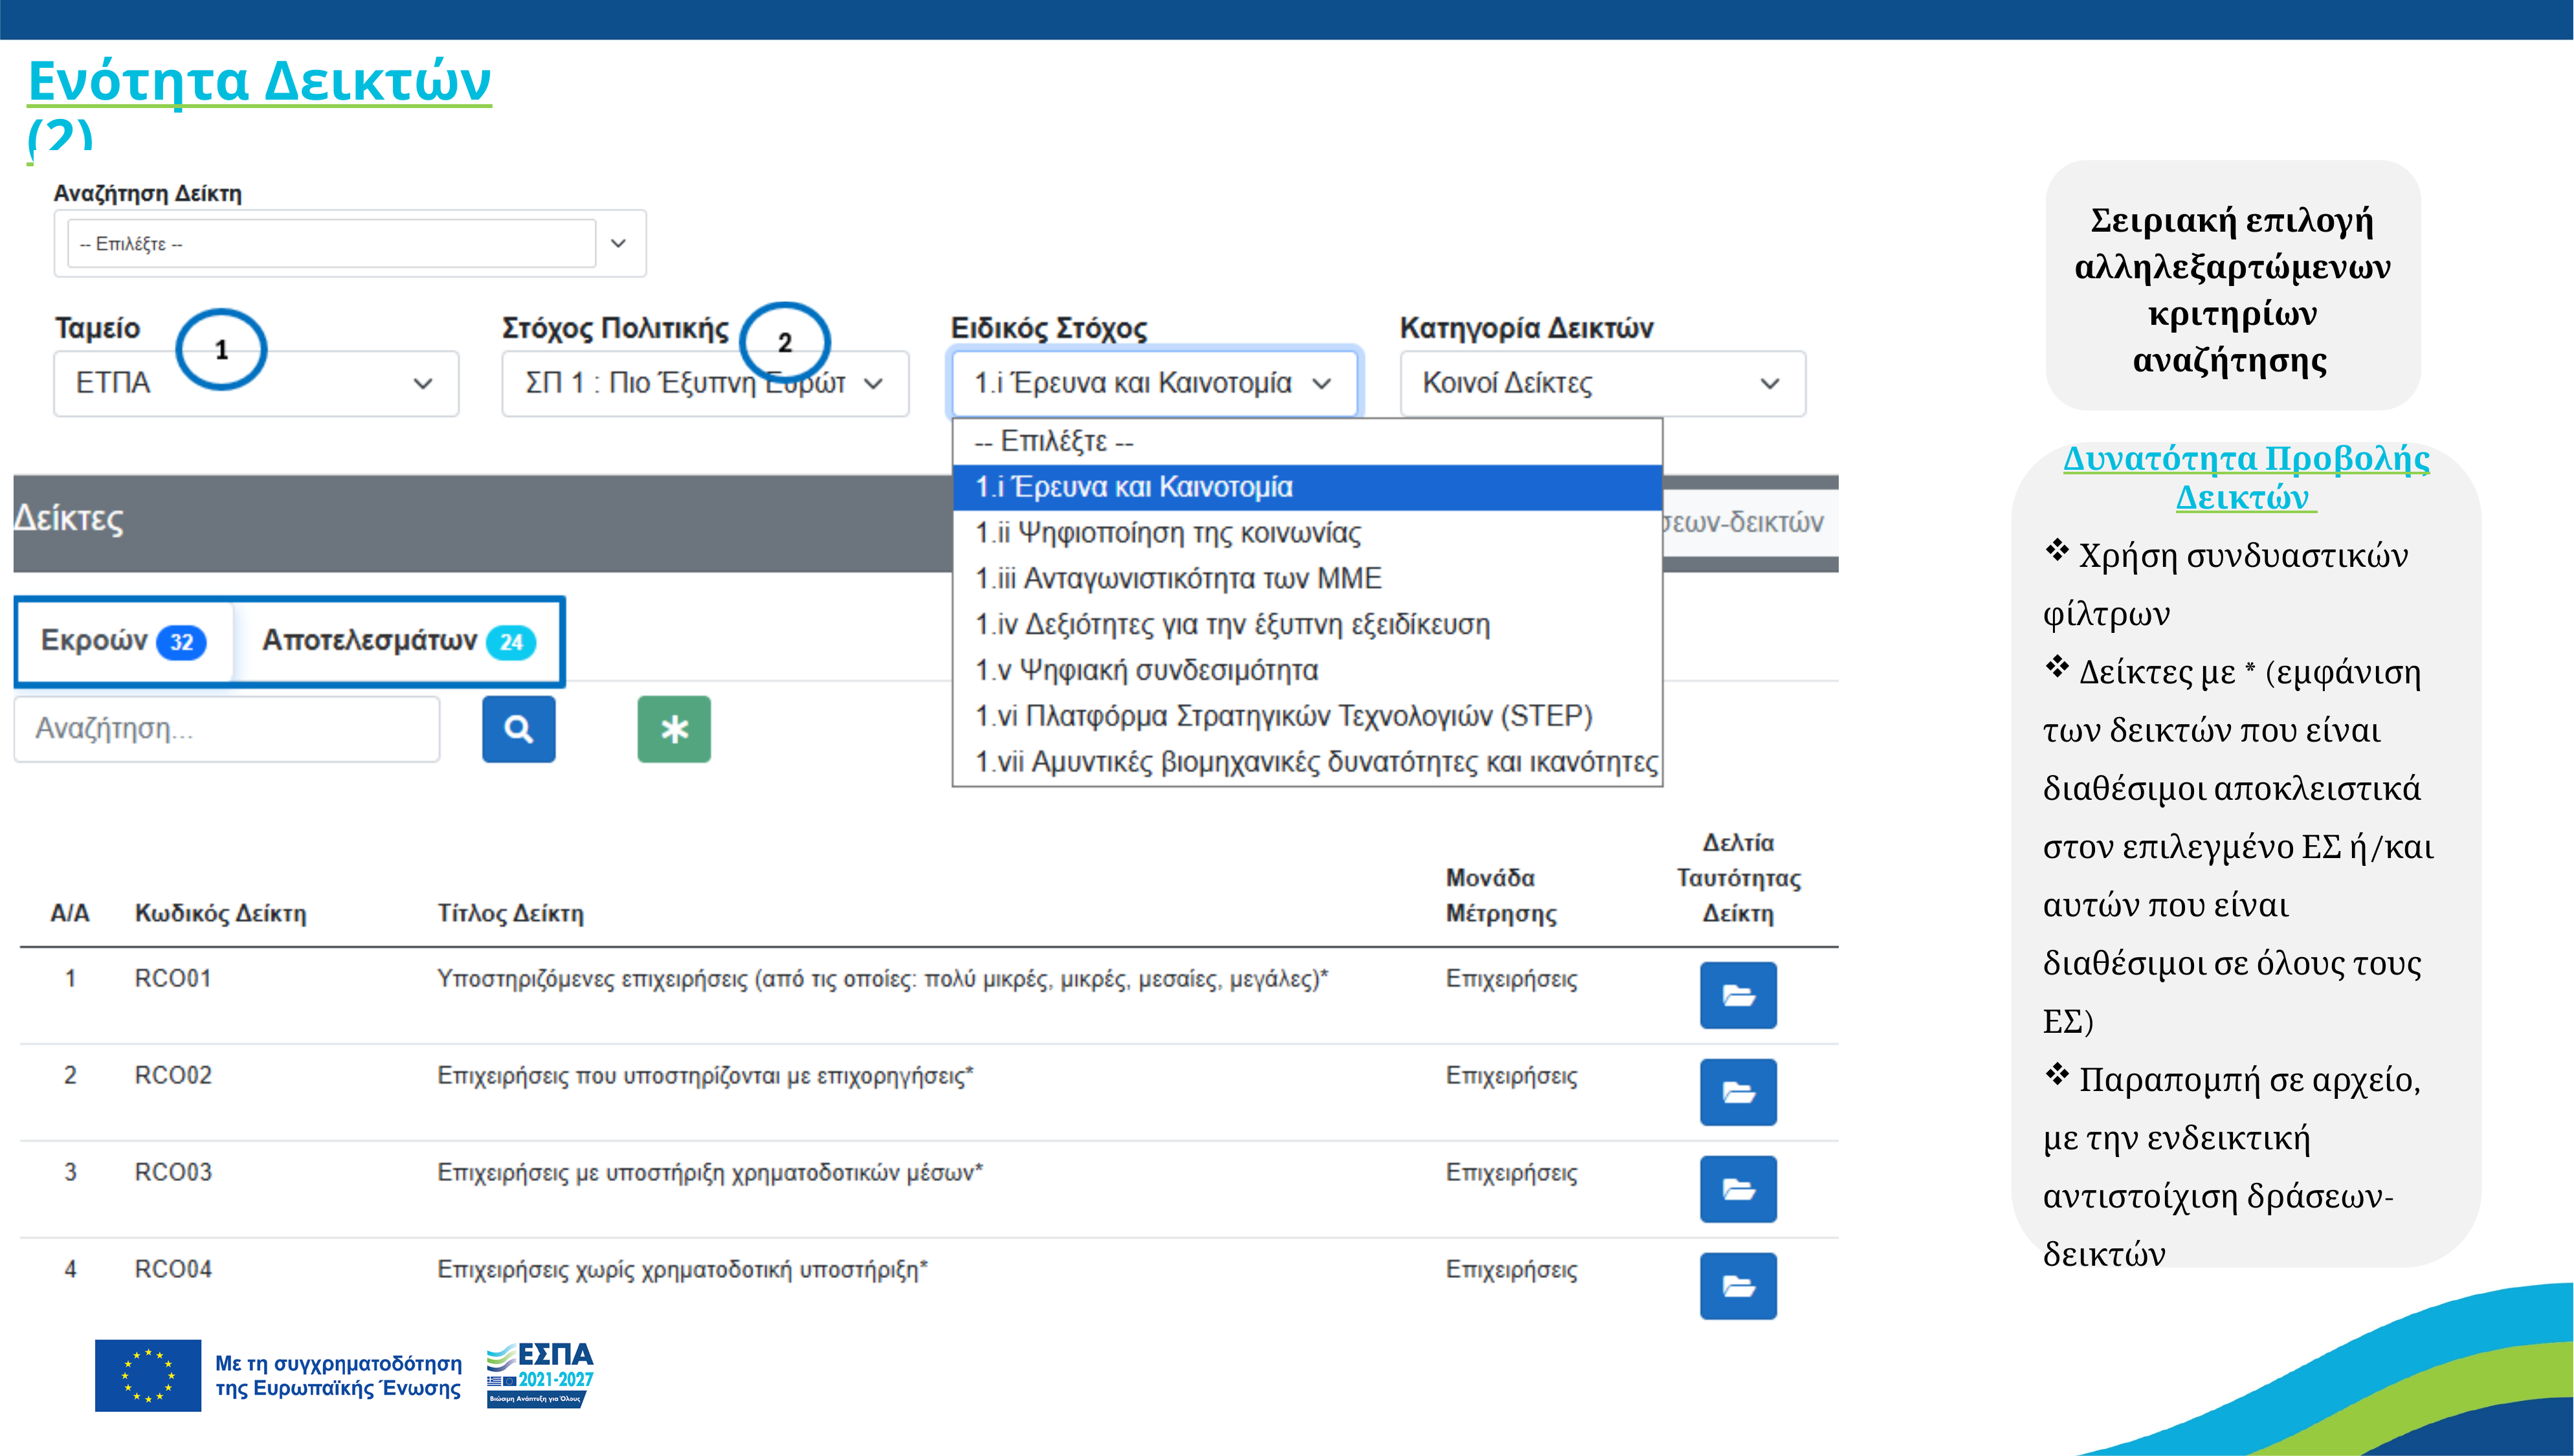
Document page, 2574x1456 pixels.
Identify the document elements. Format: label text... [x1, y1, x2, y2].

picture [0, 0, 2573, 1456]
text_box Σειριακή επιλογή αλληλεξαρτώμενων κριτηρίων αναζήτησης [2044, 159, 2423, 412]
picture [2087, 1341, 2573, 1456]
title Ενότητα Δεικτών (2) [17, 44, 560, 180]
text_box Δυνατότητα Προβολής Δεικτών Χρήση συνδυαστικών φίλτρων Δείκτες με * (εμφάνιση των δεικτών που είναι διαθέσιμοι αποκλειστικά στον επιλεγμένο ΕΣ ή/και αυτών που είναι διαθέσιμοι σε όλους τους ΕΣ) Παραπομπή σε αρχείο, με την ενδεικτική αντιστοίχιση δράσεων-δεικτών [2010, 441, 2483, 1269]
